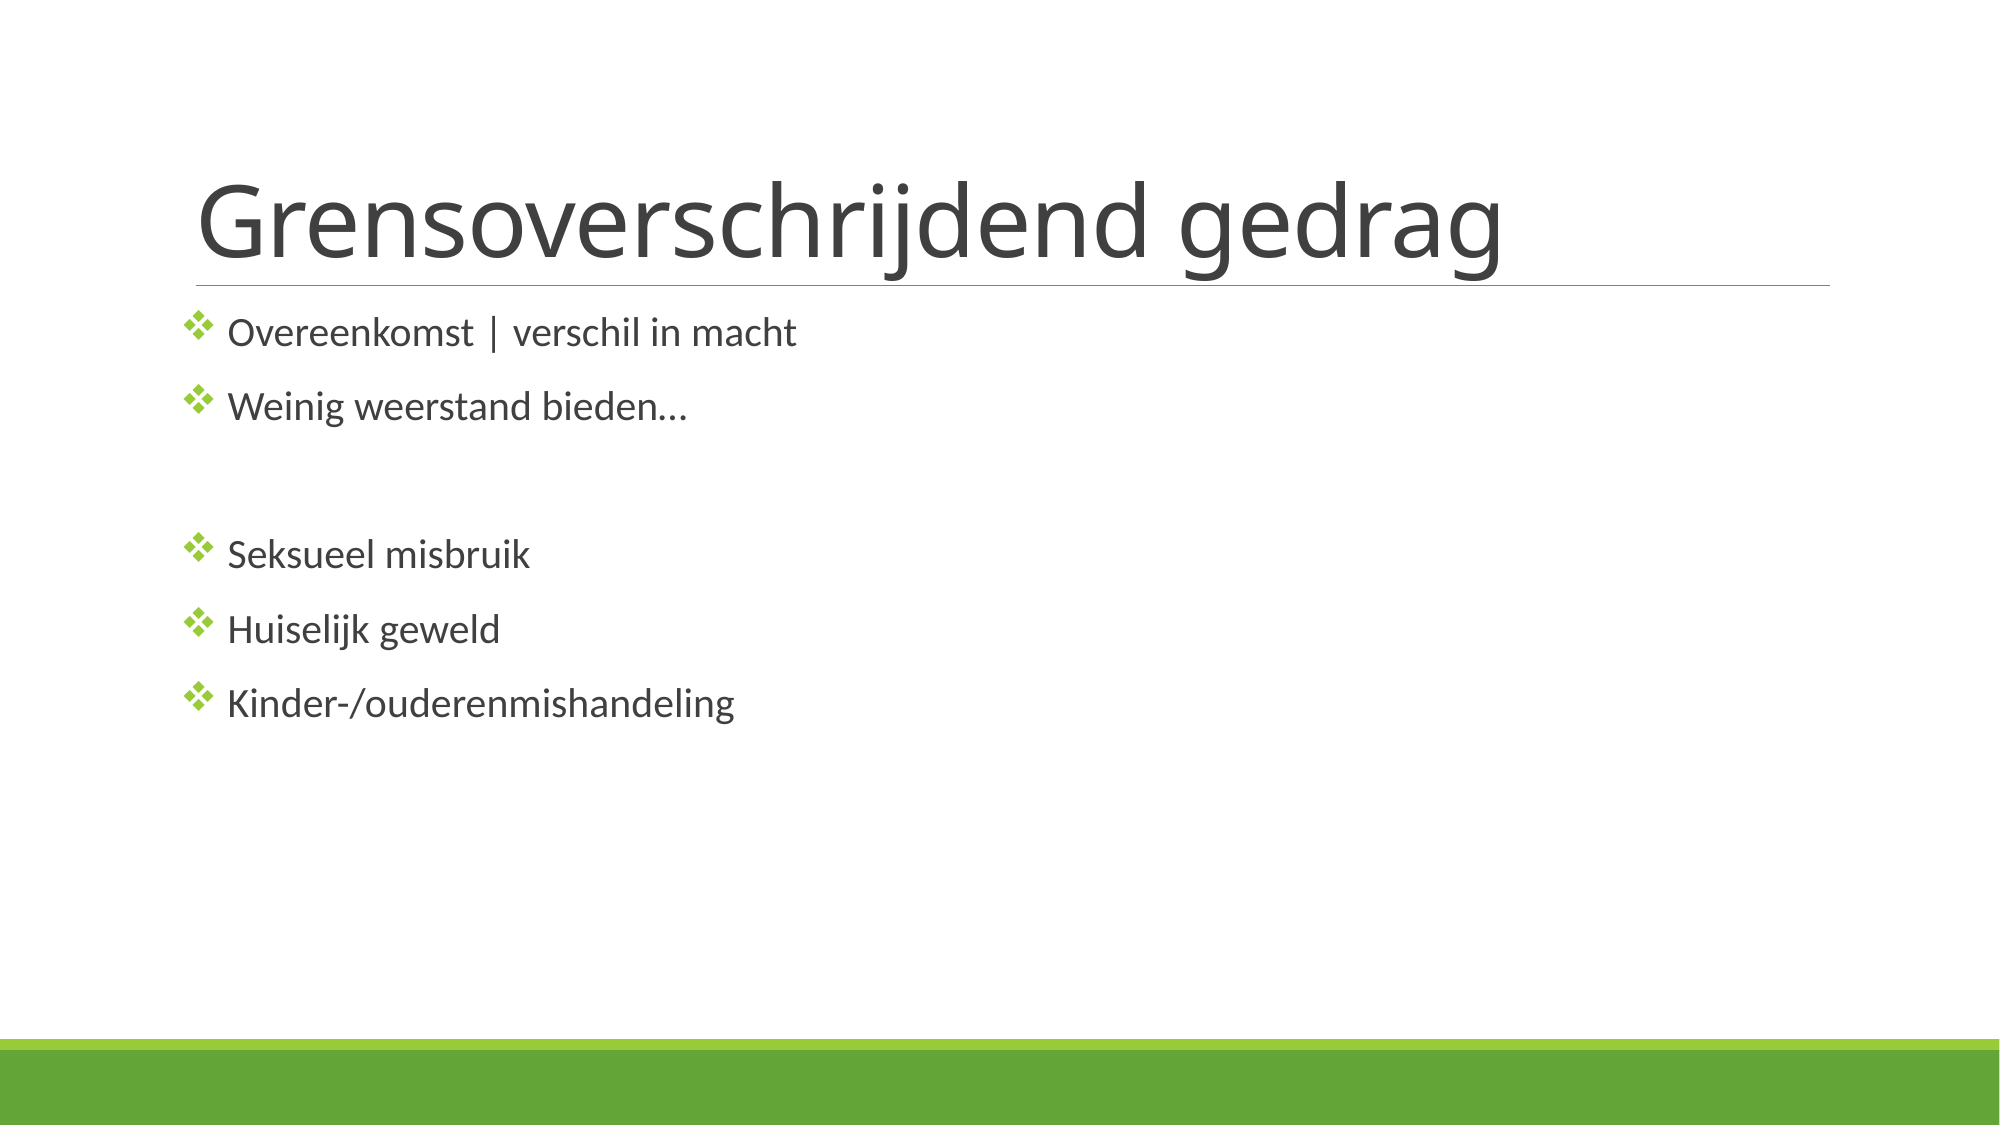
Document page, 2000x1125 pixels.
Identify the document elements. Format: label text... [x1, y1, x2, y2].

title Grensoverschrijdend gedrag [179, 47, 1830, 285]
list Overeenkomst | verschil in macht Weinig weerstand bieden… Seksueel misbruik Huiselijk geweld Kinder-/ouderenmishandeling [179, 302, 1239, 963]
